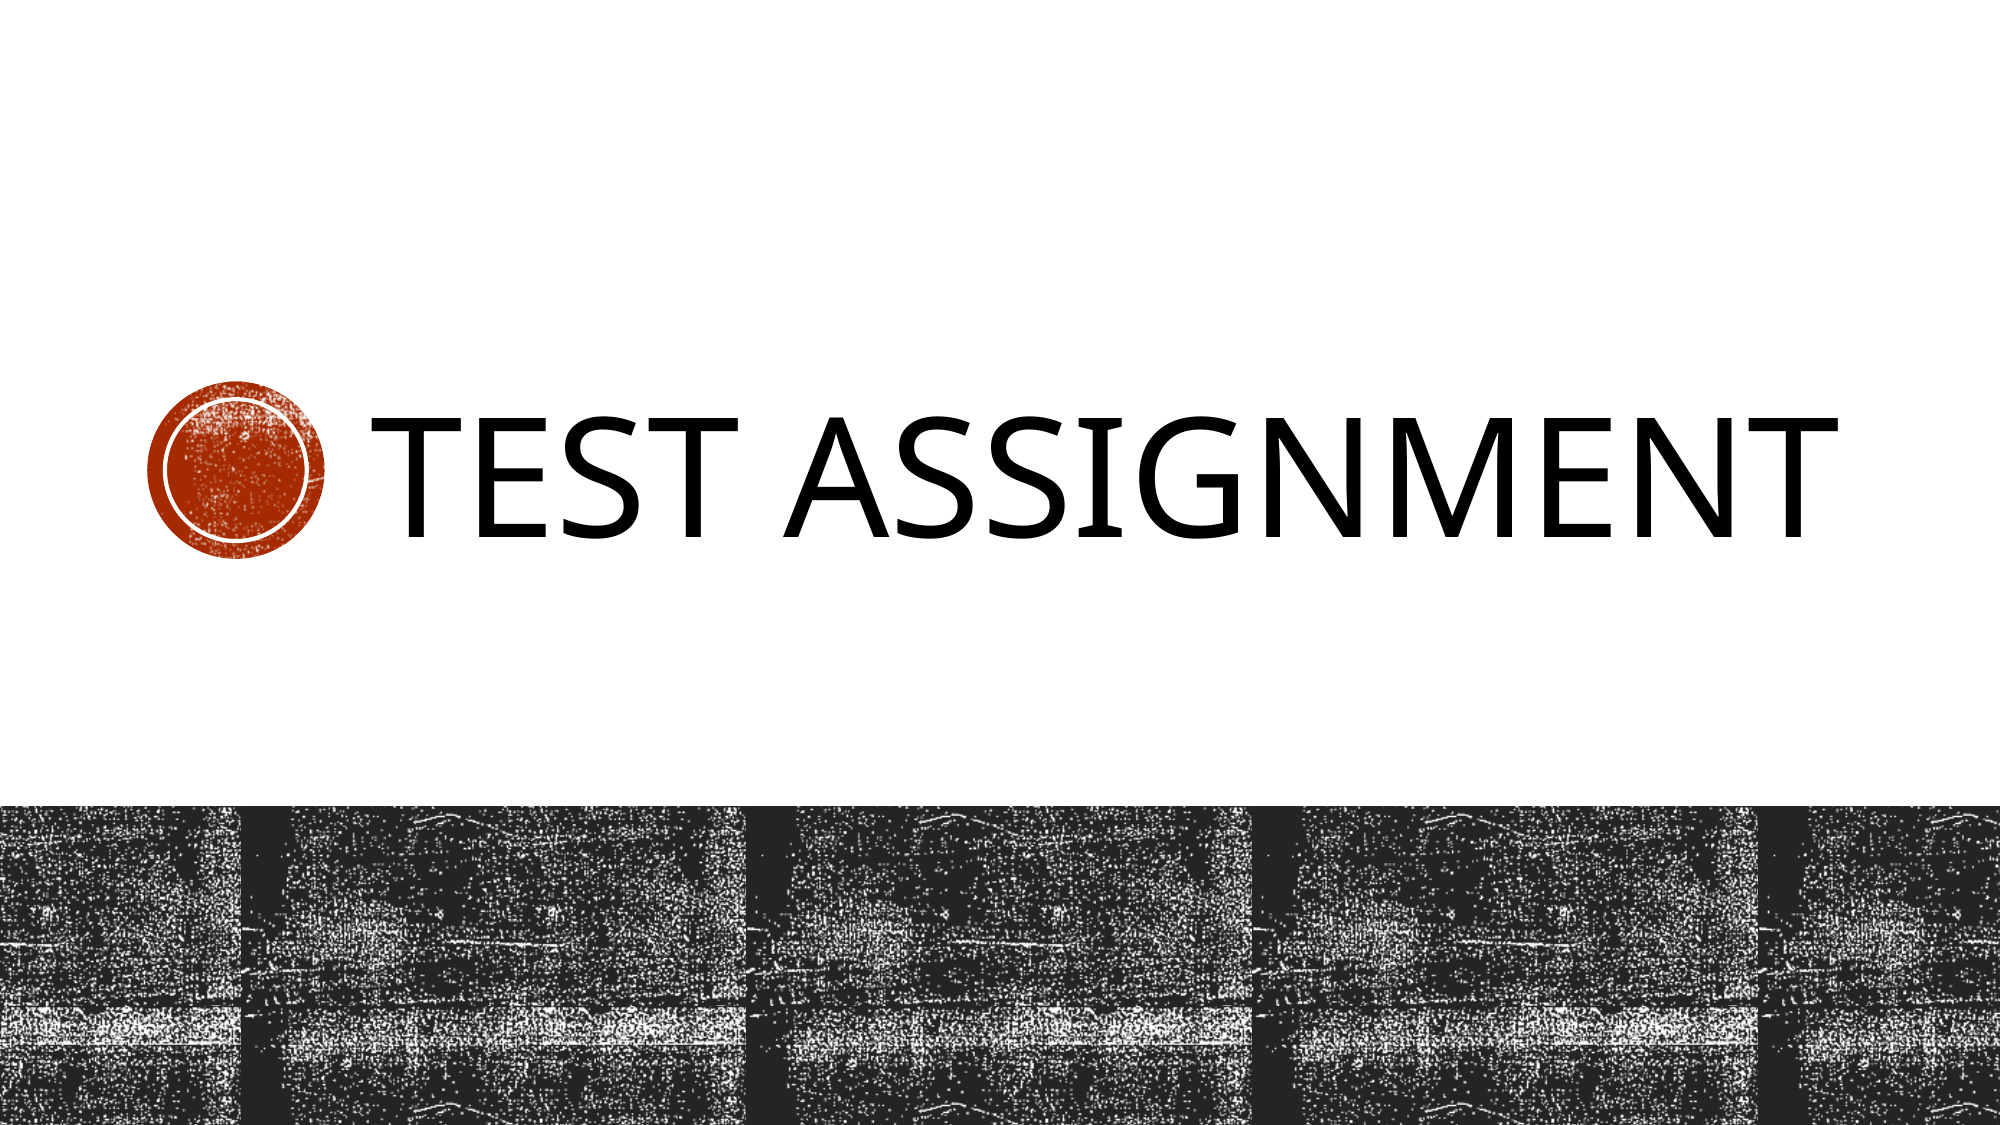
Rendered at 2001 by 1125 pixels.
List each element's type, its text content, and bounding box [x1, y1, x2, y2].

title Test assignment [355, 201, 1878, 779]
